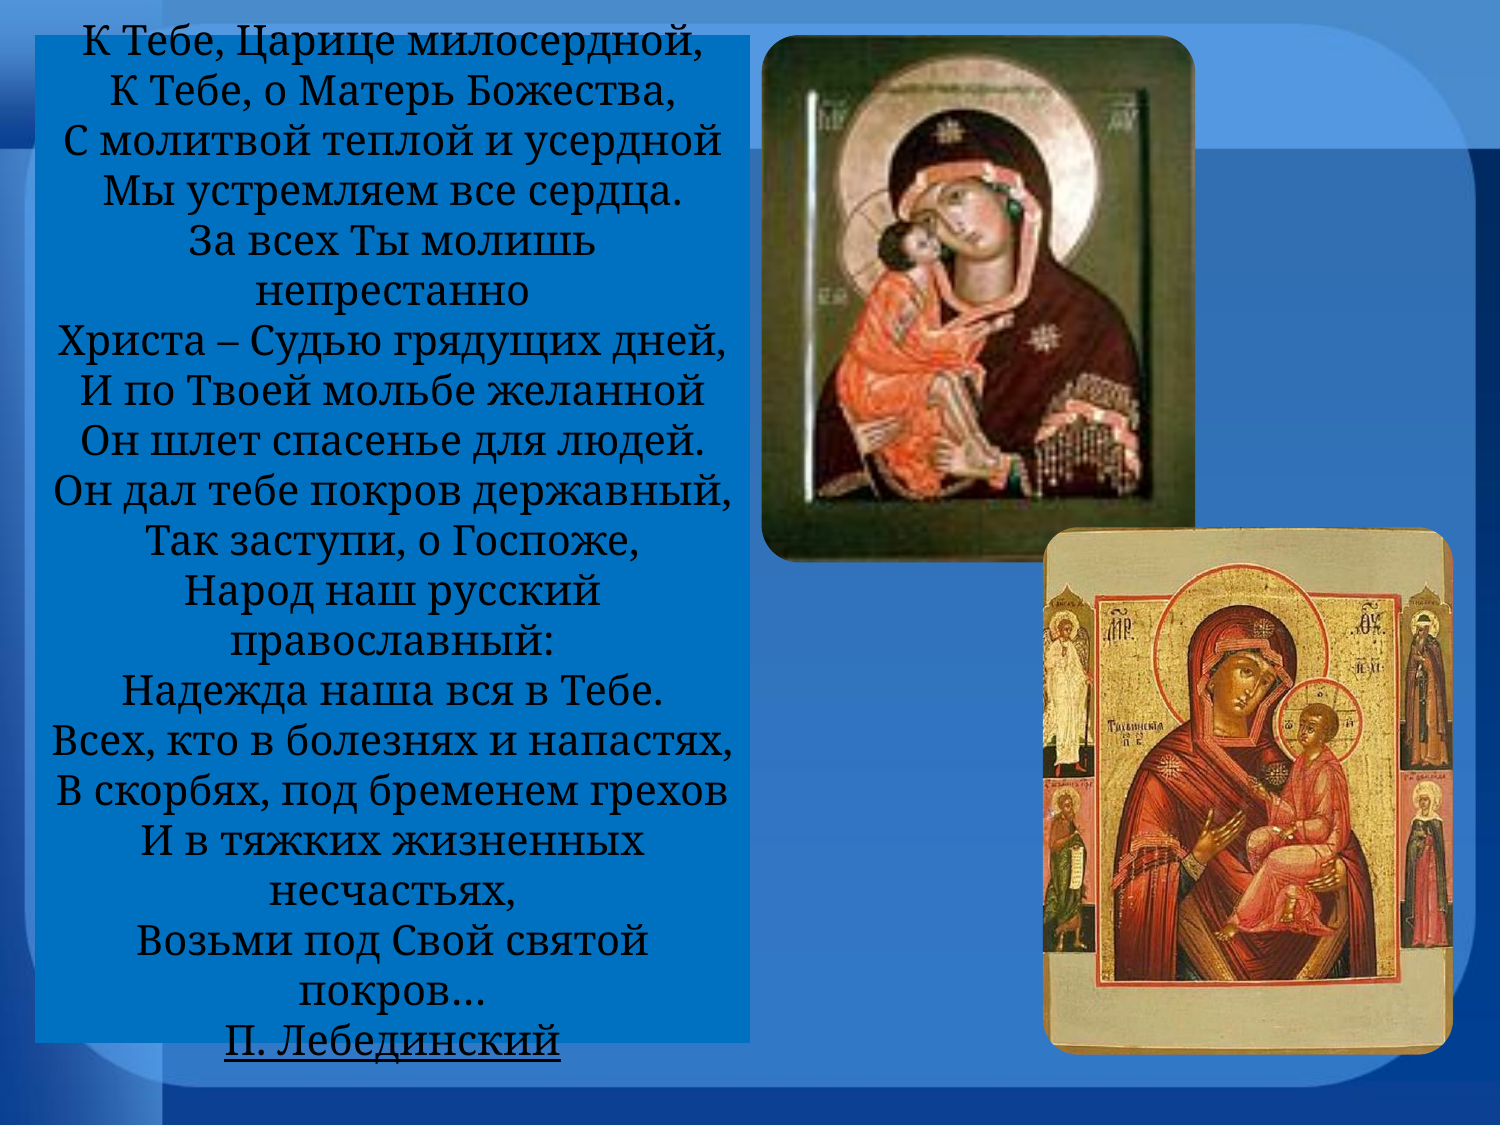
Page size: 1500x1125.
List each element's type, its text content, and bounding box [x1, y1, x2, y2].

title К Тебе, Царице милосердной, К Тебе, о Матерь Божества, С молитвой теплой и усердной Мы устремляем все сердца. За всех Ты молишь непрестанно Христа – Судью грядущих дней, И по Твоей мольбе желанной Он шлет спасенье для людей. Он дал тебе покров державный, Так заступи, о Госпоже, Народ наш русский православный: Надежда наша вся в Тебе. Всех, кто в болезнях и напастях, В скорбях, под бременем грехов И в тяжких жизненных несчастьях, Возьми под Свой святой покров… П. Лебединский [34, 34, 751, 1044]
picture [0, 0, 1500, 1125]
